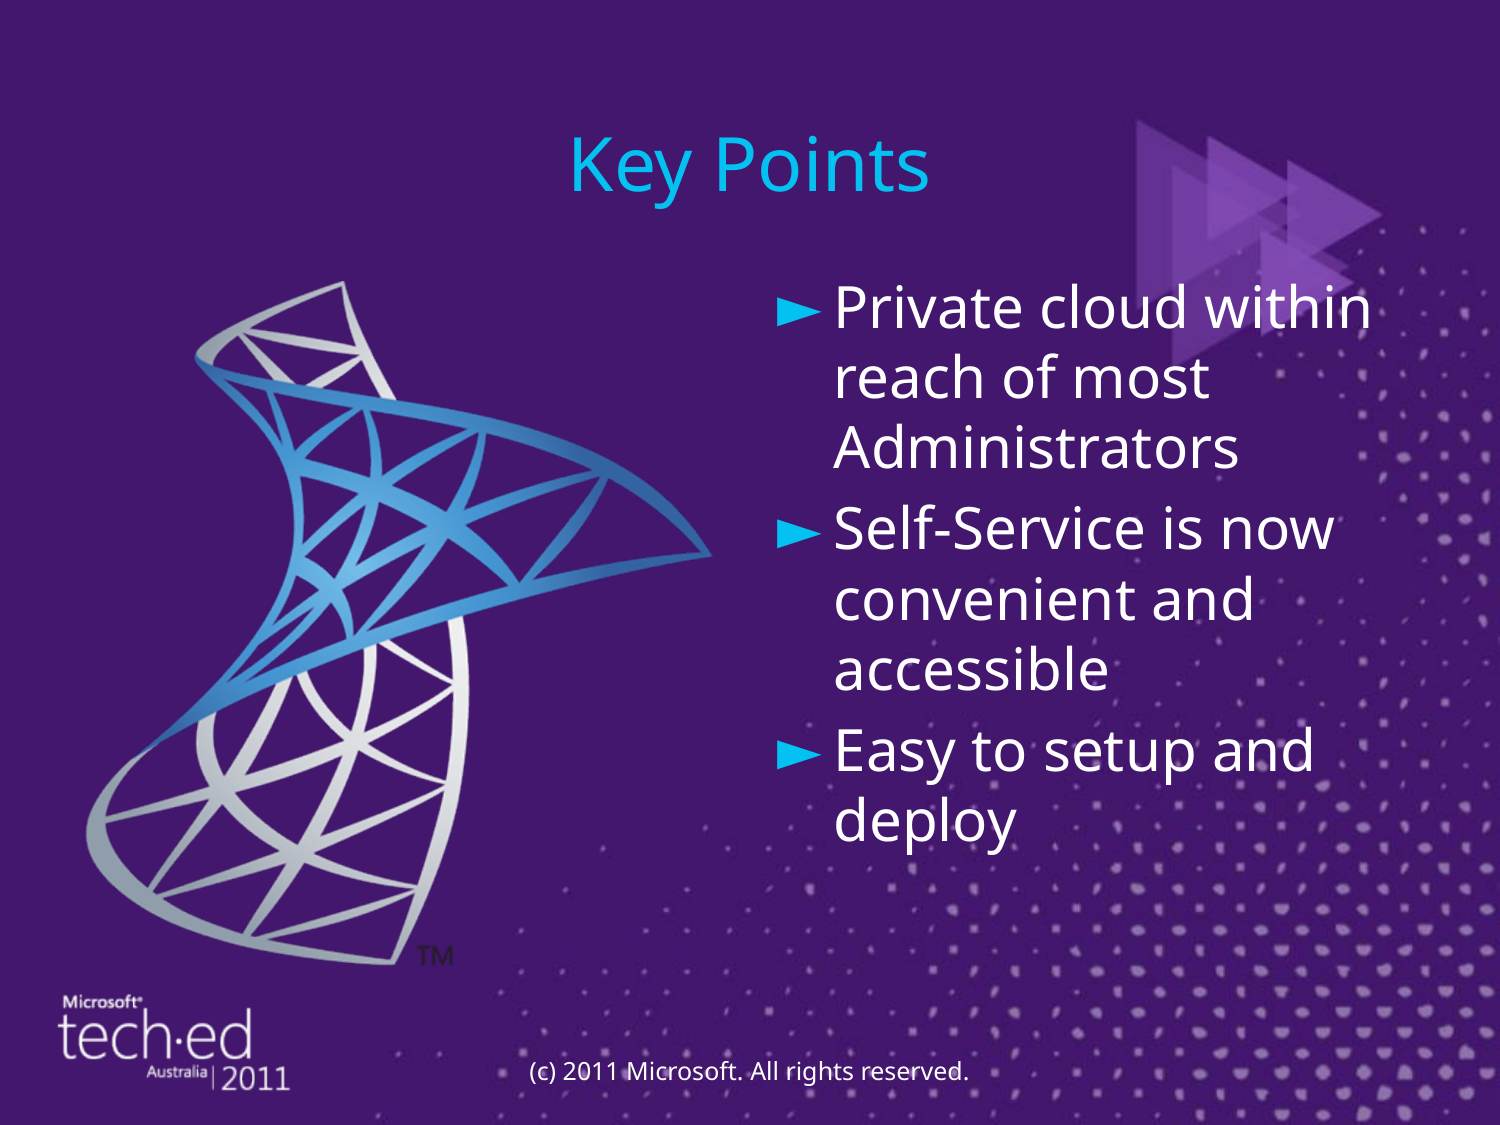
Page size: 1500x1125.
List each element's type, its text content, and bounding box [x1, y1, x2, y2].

picture [0, 0, 1500, 1125]
footer (c) 2011 Microsoft. All rights reserved. [512, 1042, 988, 1103]
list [74, 280, 738, 987]
title Key Points [75, 67, 1425, 256]
list Private cloud within reach of most Administrators Self-Service is now convenient and accessible Easy to setup and deploy [762, 262, 1425, 1005]
